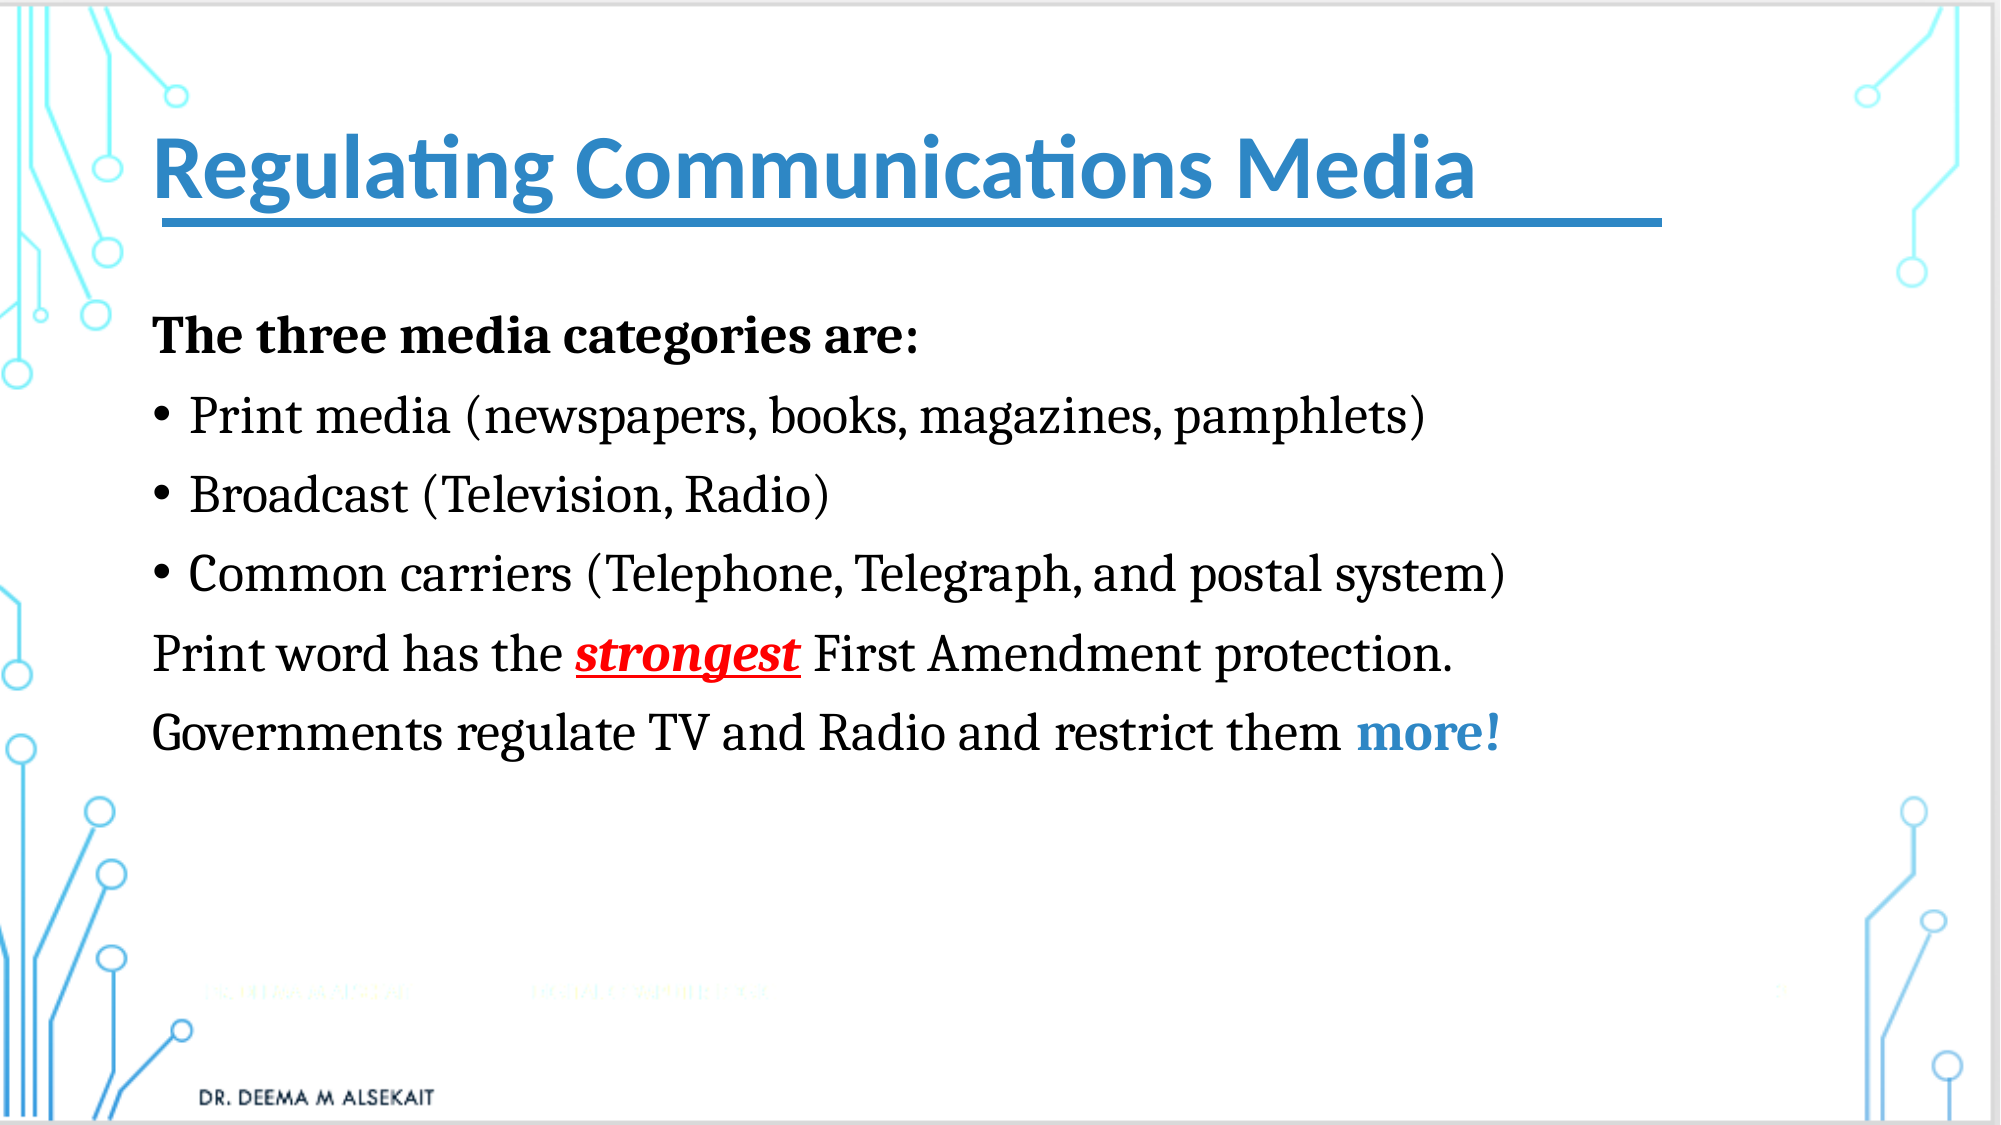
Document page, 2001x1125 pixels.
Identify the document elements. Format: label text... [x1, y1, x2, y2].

picture [0, 0, 2001, 1125]
title Regulating Communications Media [137, 59, 1863, 278]
list The three media categories are: Print media (newspapers, books, magazines, pamphlets) Broadcast (Television, Radio) Common carriers (Telephone, Telegraph, and postal system) Print word has the strongest First Amendment protection. Governments regulate TV and Radio and restrict them more! [137, 299, 1863, 1014]
